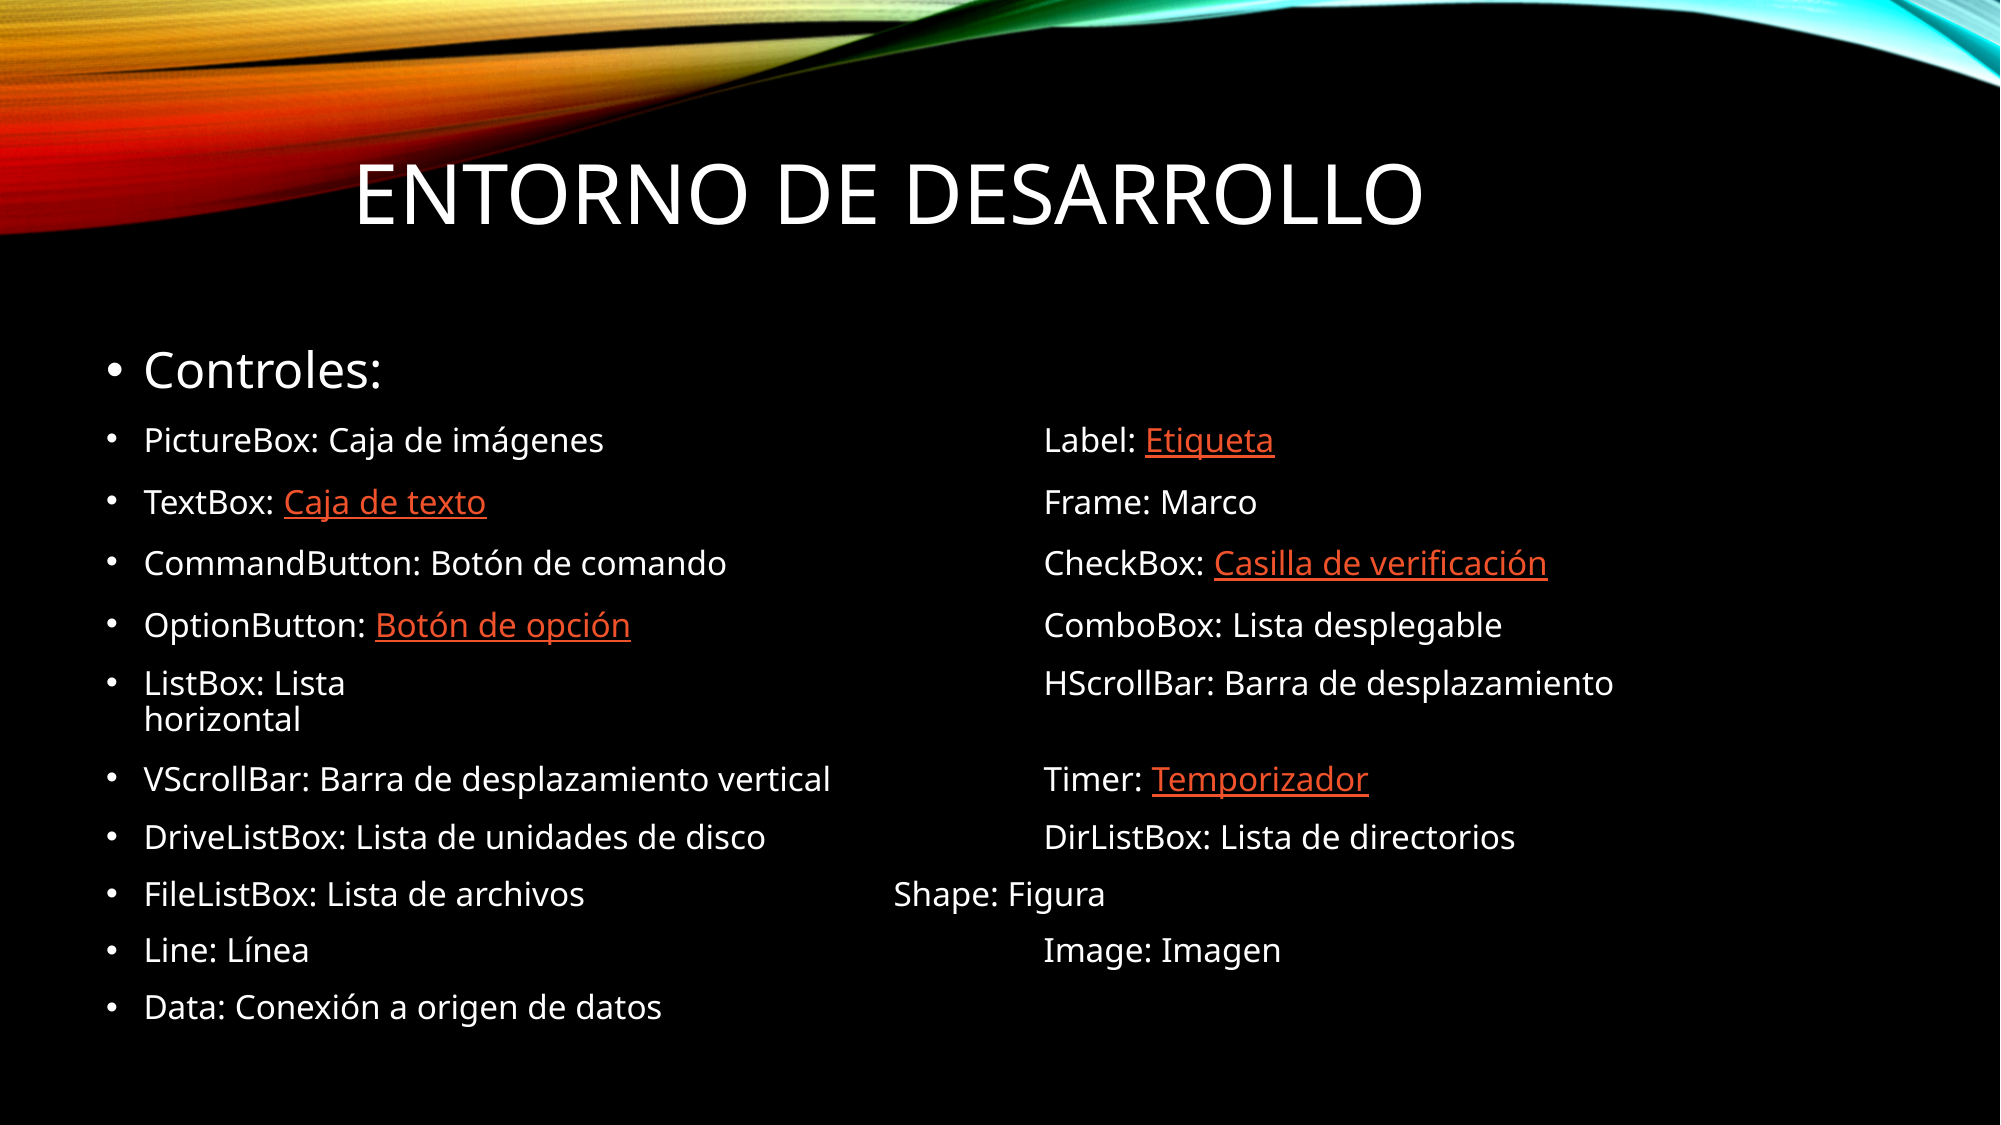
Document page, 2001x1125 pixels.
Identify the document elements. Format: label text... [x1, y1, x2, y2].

list Controles: PictureBox: Caja de imágenes Label: Etiqueta TextBox: Caja de texto Frame: Marco CommandButton: Botón de comando CheckBox: Casilla de verificación OptionButton: Botón de opción ComboBox: Lista desplegable ListBox: Lista HScrollBar: Barra de desplazamiento horizontal VScrollBar: Barra de desplazamiento vertical Timer: Temporizador DriveListBox: Lista de unidades de disco DirListBox: Lista de directorios FileListBox: Lista de archivos Shape: Figura Line: Línea Image: Imagen Data: Conexión a origen de datos [91, 337, 1793, 1125]
picture [0, 0, 2000, 237]
title Entorno de Desarrollo [118, 127, 1662, 268]
